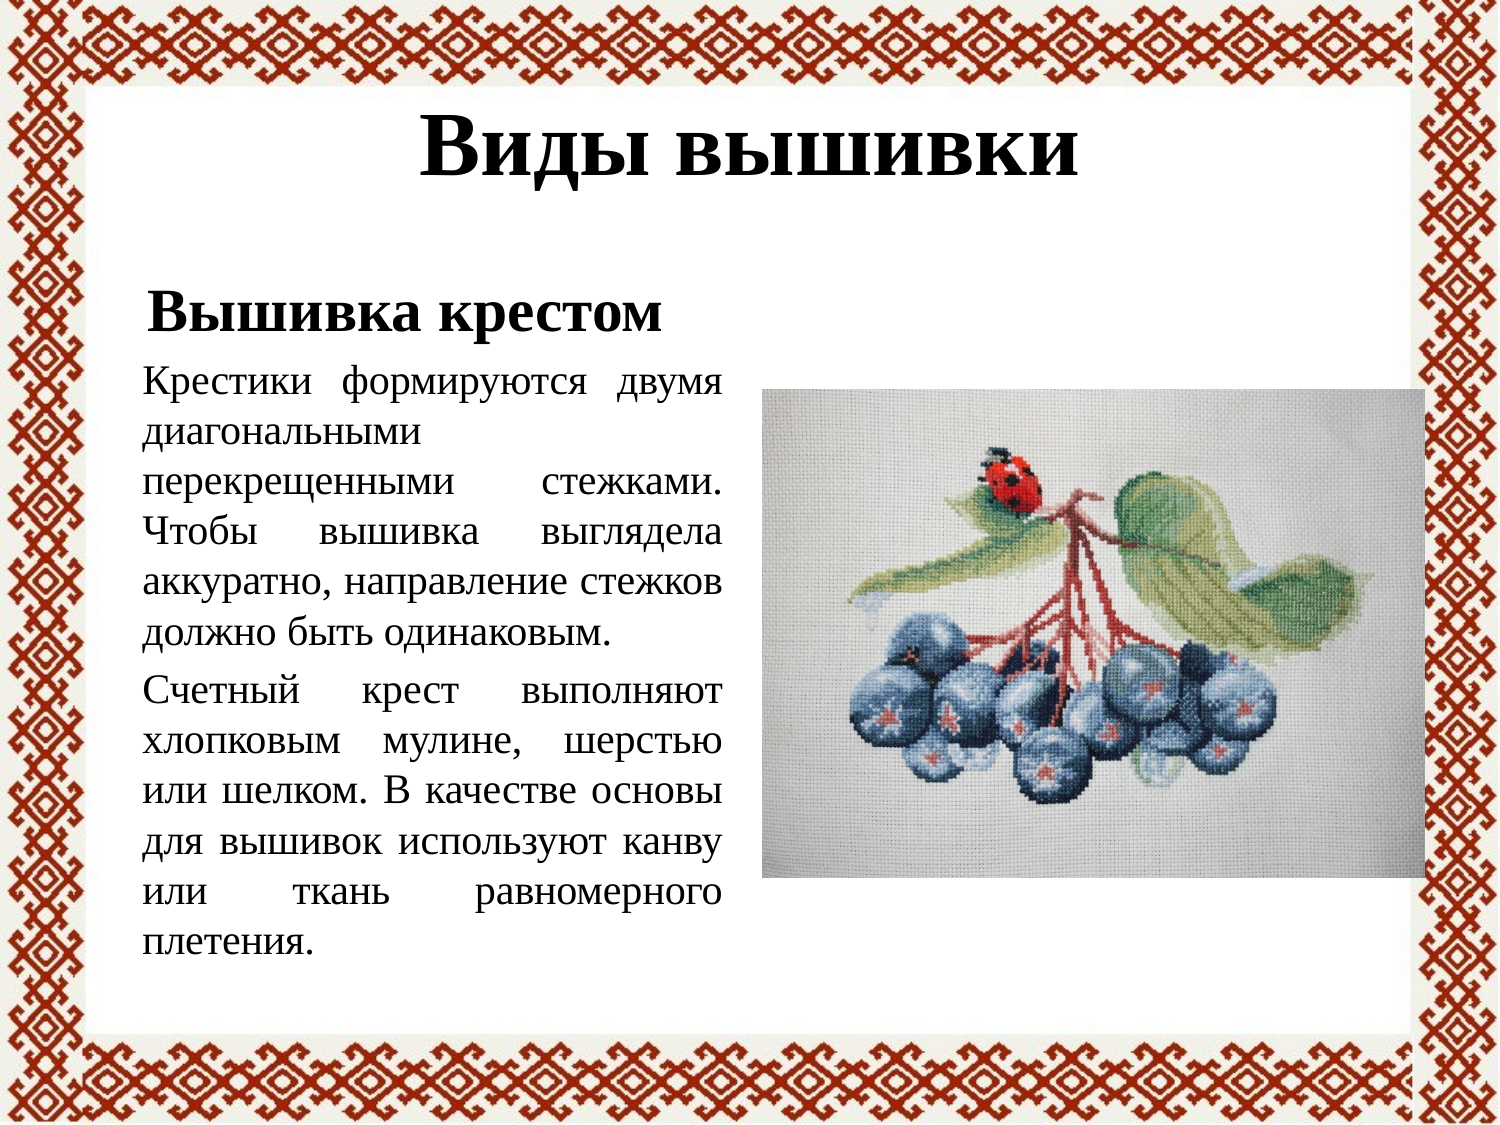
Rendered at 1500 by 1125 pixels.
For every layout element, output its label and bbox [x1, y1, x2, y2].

list [762, 389, 1426, 878]
picture [0, 0, 1500, 1125]
